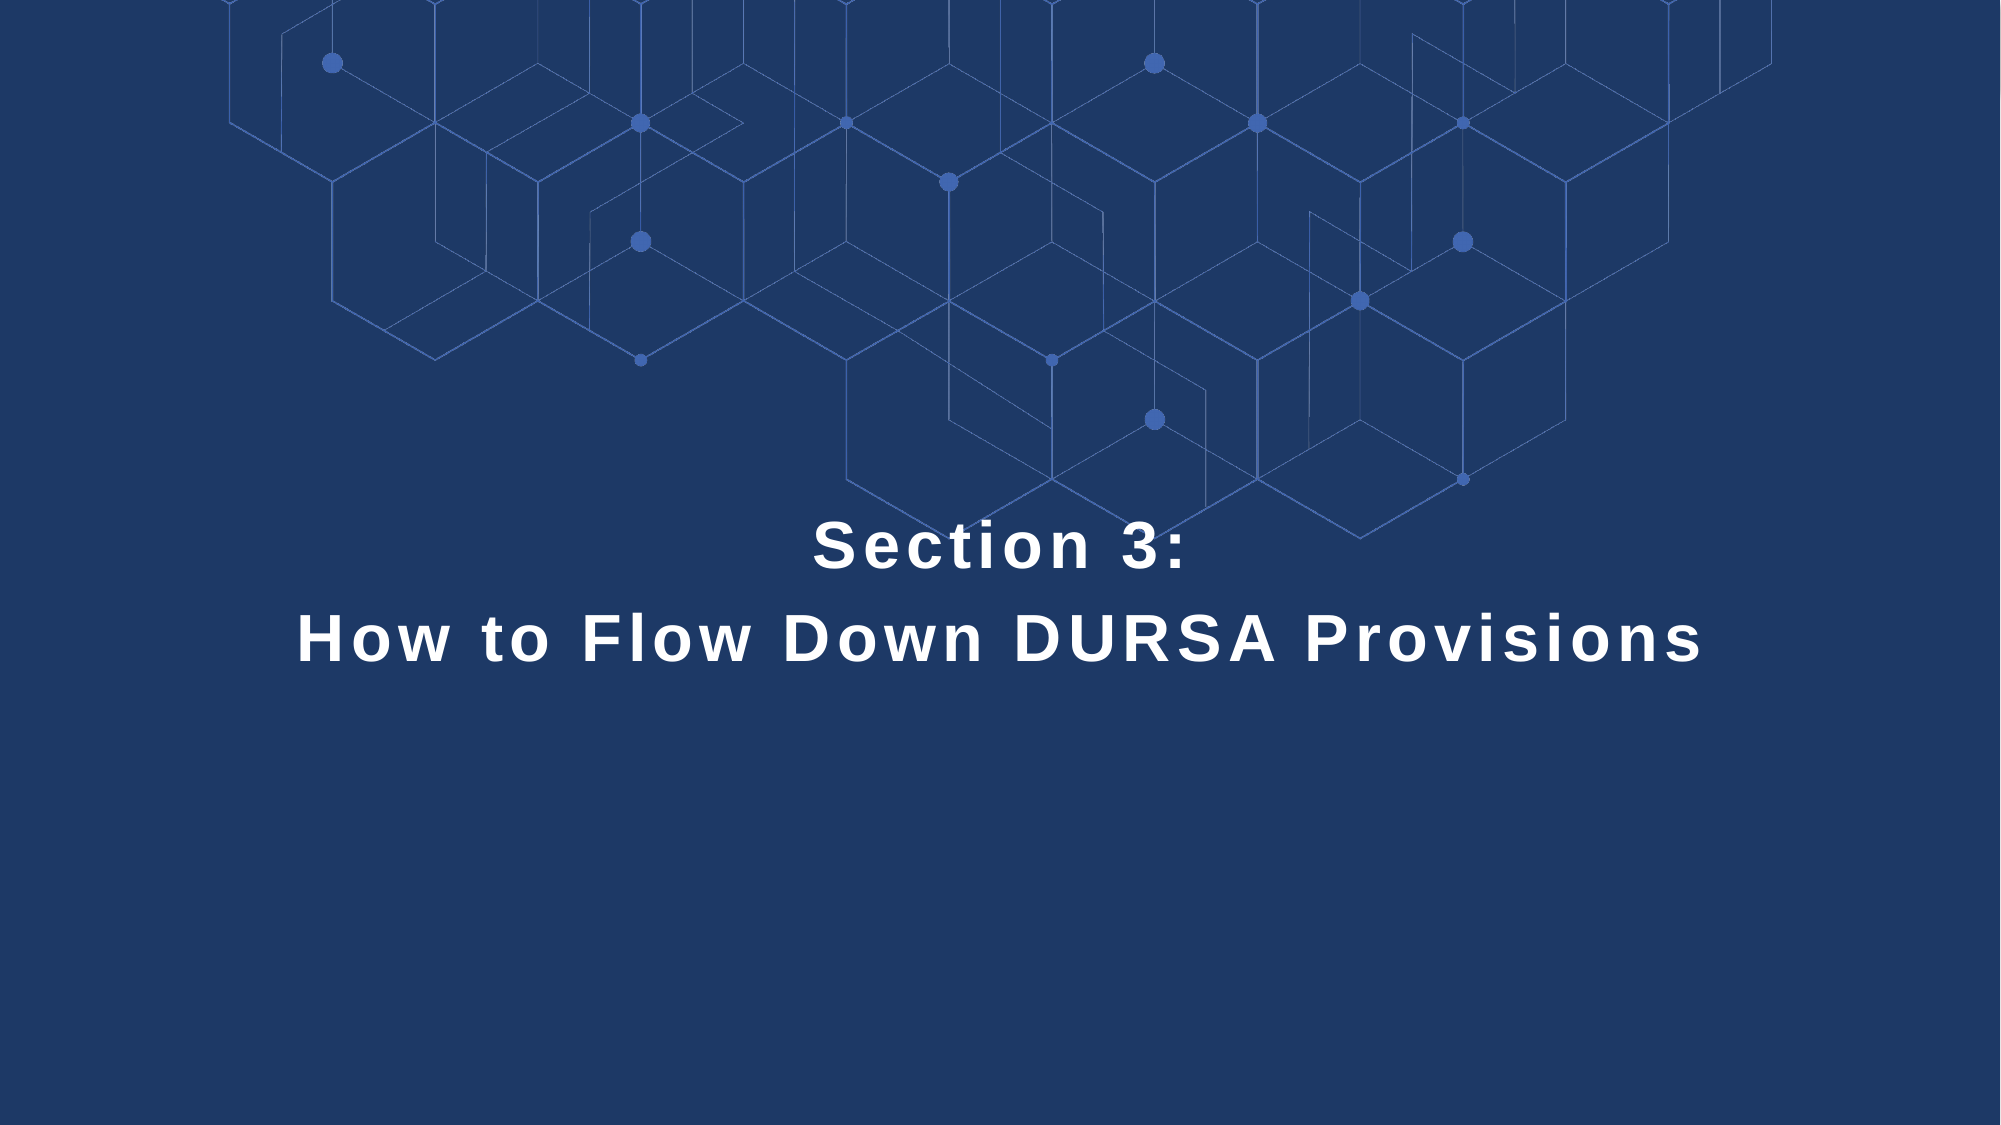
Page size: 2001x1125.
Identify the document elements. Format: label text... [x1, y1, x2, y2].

picture [102, 0, 1898, 494]
list Section 3: How to Flow Down DURSA Provisions [0, 494, 2000, 631]
